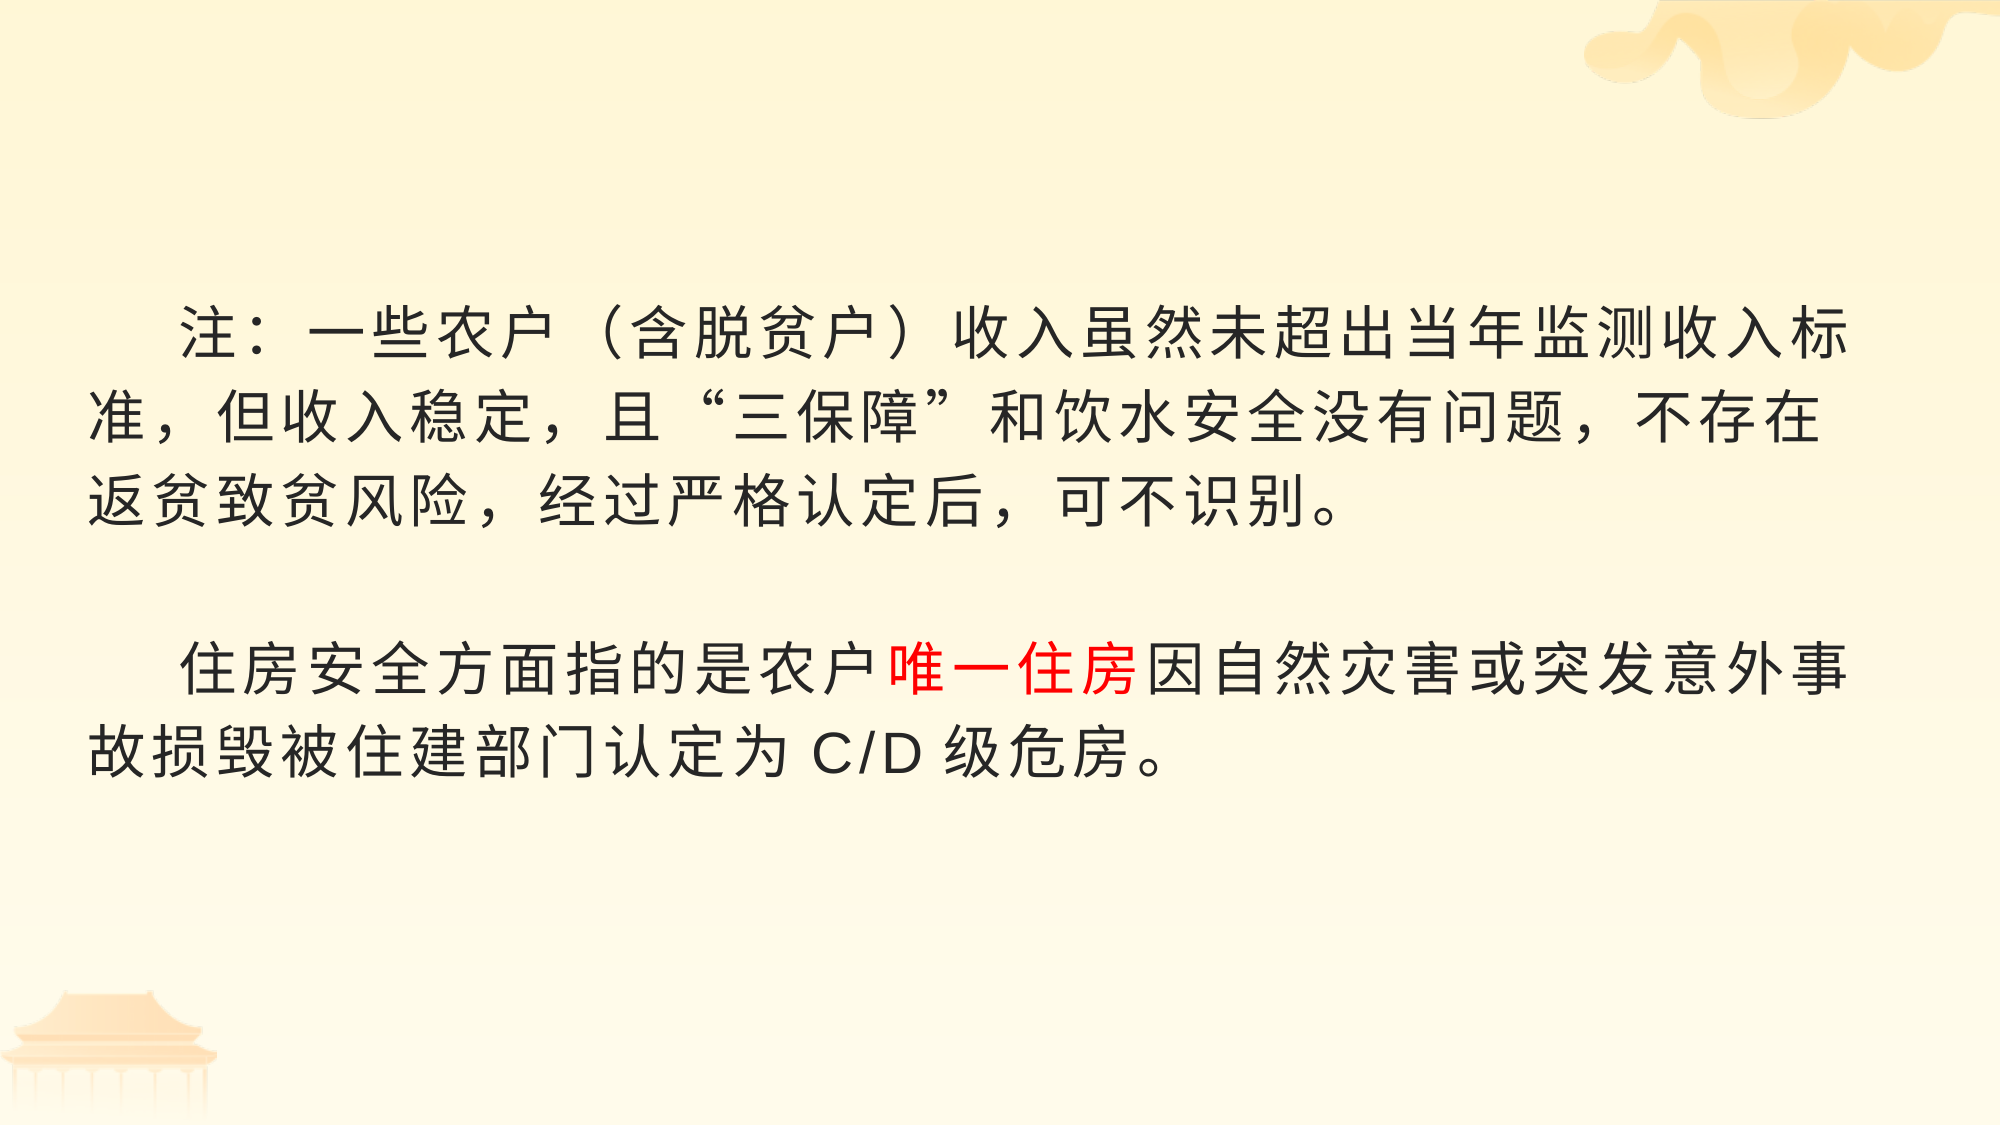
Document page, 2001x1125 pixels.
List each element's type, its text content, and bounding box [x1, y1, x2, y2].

picture [0, 0, 2000, 1125]
text_box 注：一些农户（含脱贫户）收入虽然未超出当年监测收入标准，但收入稳定，且“三保障”和饮水安全没有问题，不存在返贫致贫风险，经过严格认定后，可不识别。 住房安全方面指的是农户唯一住房因自然灾害或突发意外事故损毁被住建部门认定为C/D级危房。 [72, 218, 1872, 933]
text_box [100, 726, 1900, 1039]
